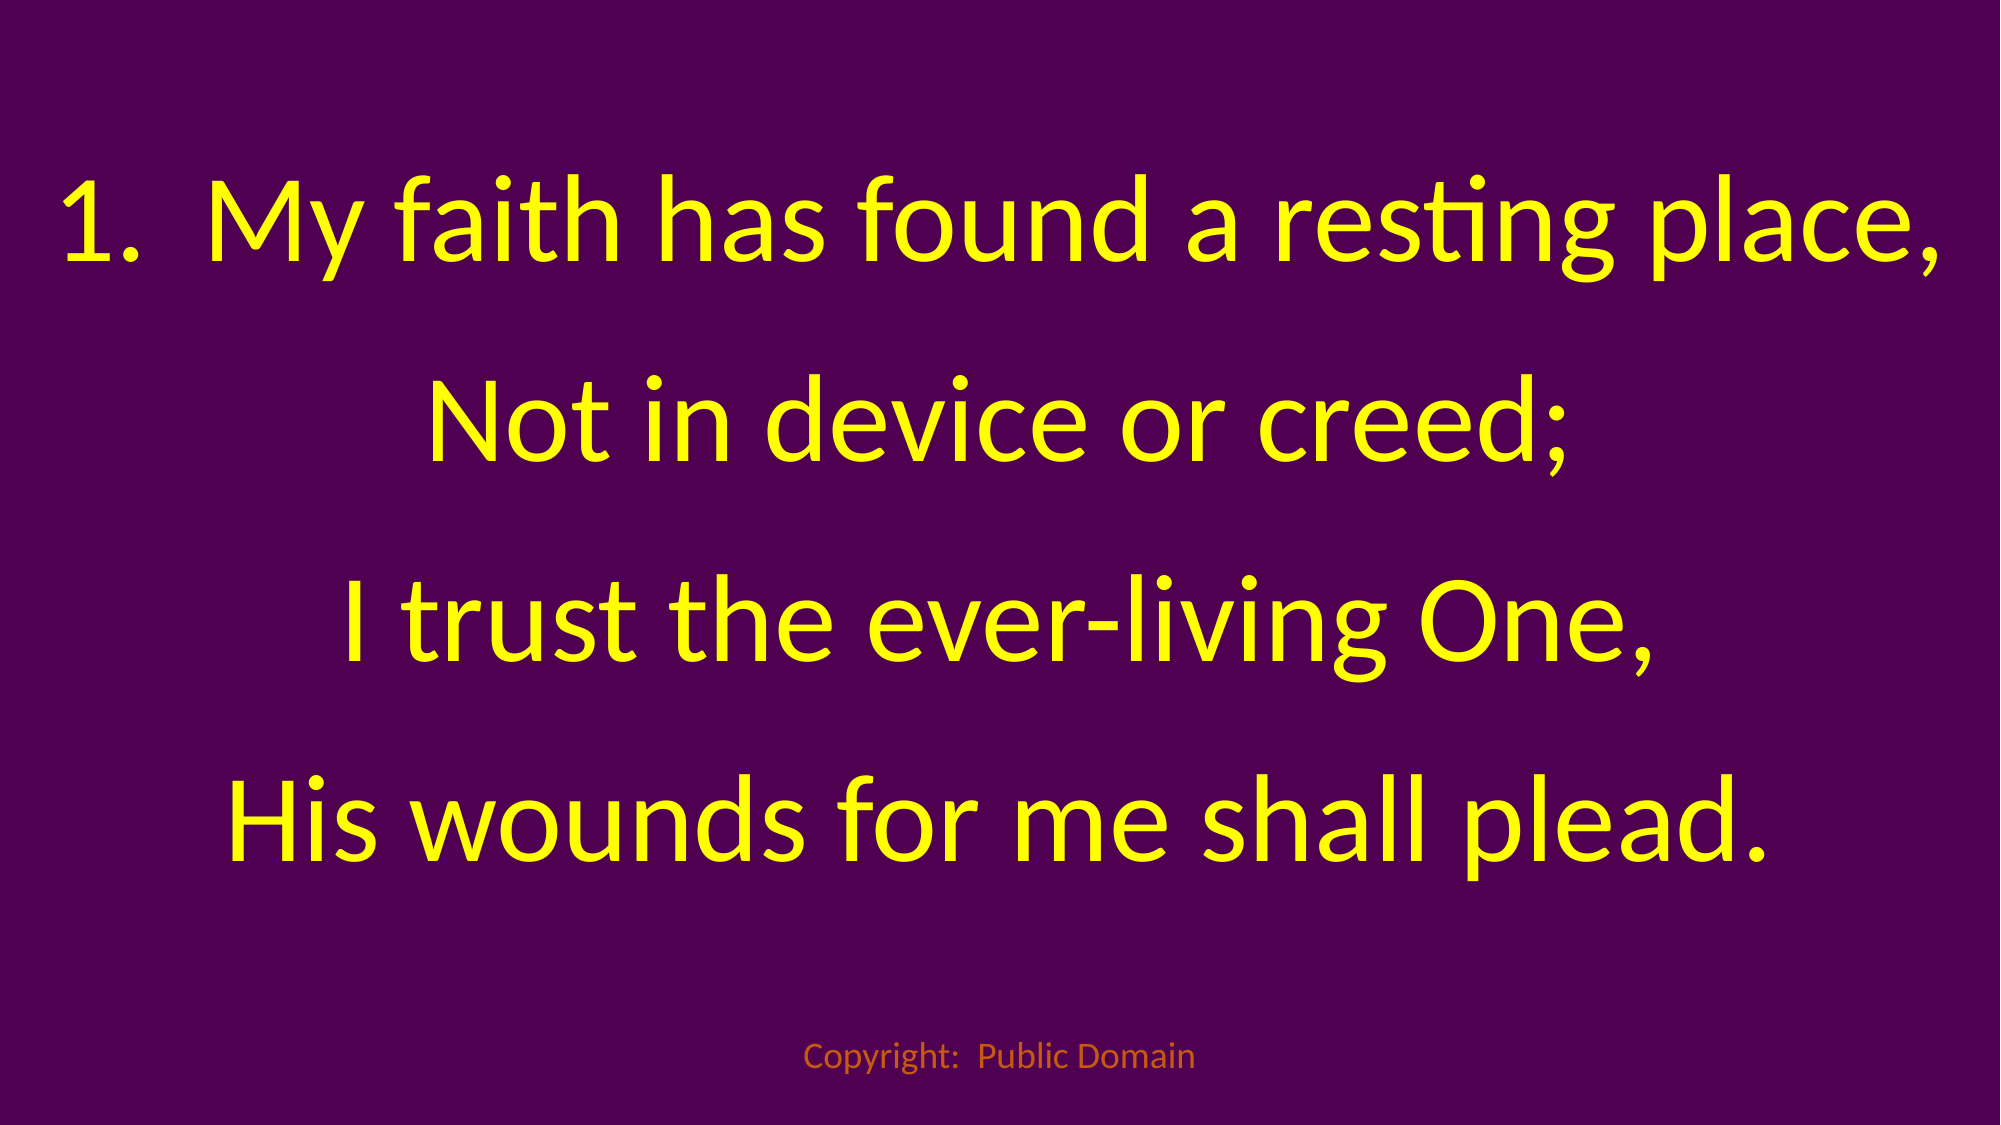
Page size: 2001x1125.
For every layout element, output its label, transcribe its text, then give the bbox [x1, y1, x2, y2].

text_box Copyright: Public Domain [26, 1023, 1973, 1083]
text_box 1. My faith has found a resting place, Not in device or creed; I trust the ever-living One, His wounds for me shall plead. [0, 129, 2000, 894]
